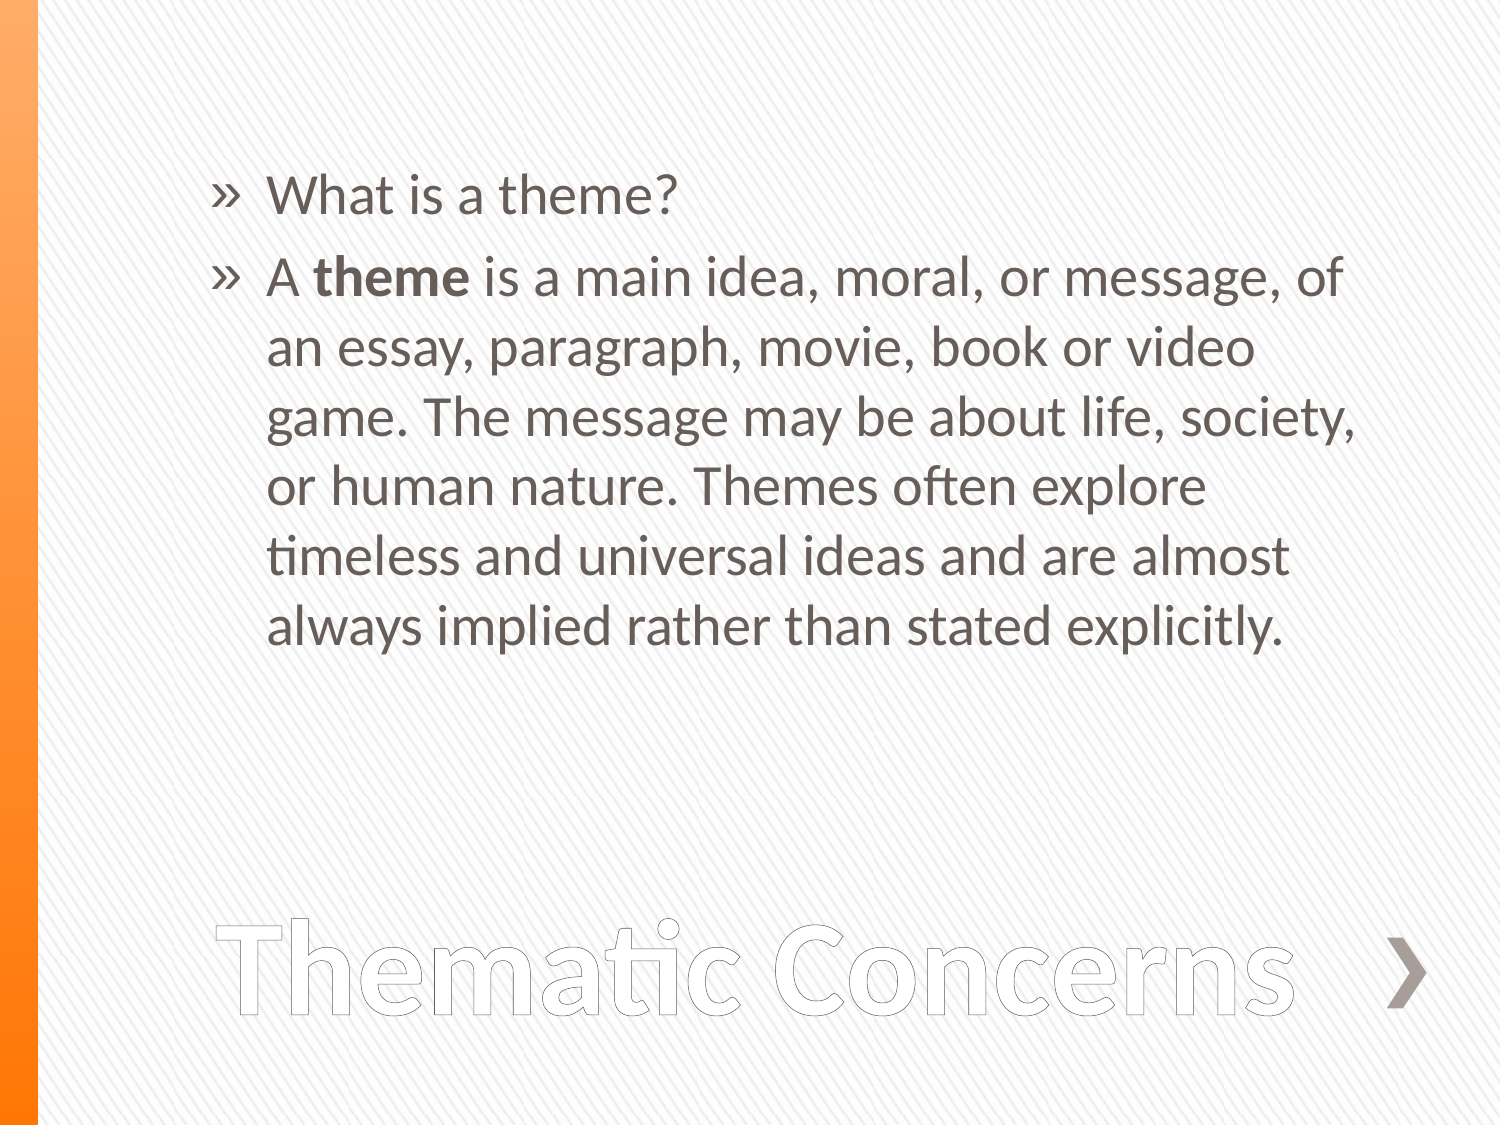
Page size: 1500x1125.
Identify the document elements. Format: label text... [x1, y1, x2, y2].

list What is a theme? A theme is a main idea, moral, or message, of an essay, paragraph, movie, book or video game. The message may be about life, society, or human nature. Themes often explore timeless and universal ideas and are almost always implied rather than stated explicitly. [194, 149, 1420, 875]
title Thematic Concerns [200, 875, 1388, 1050]
